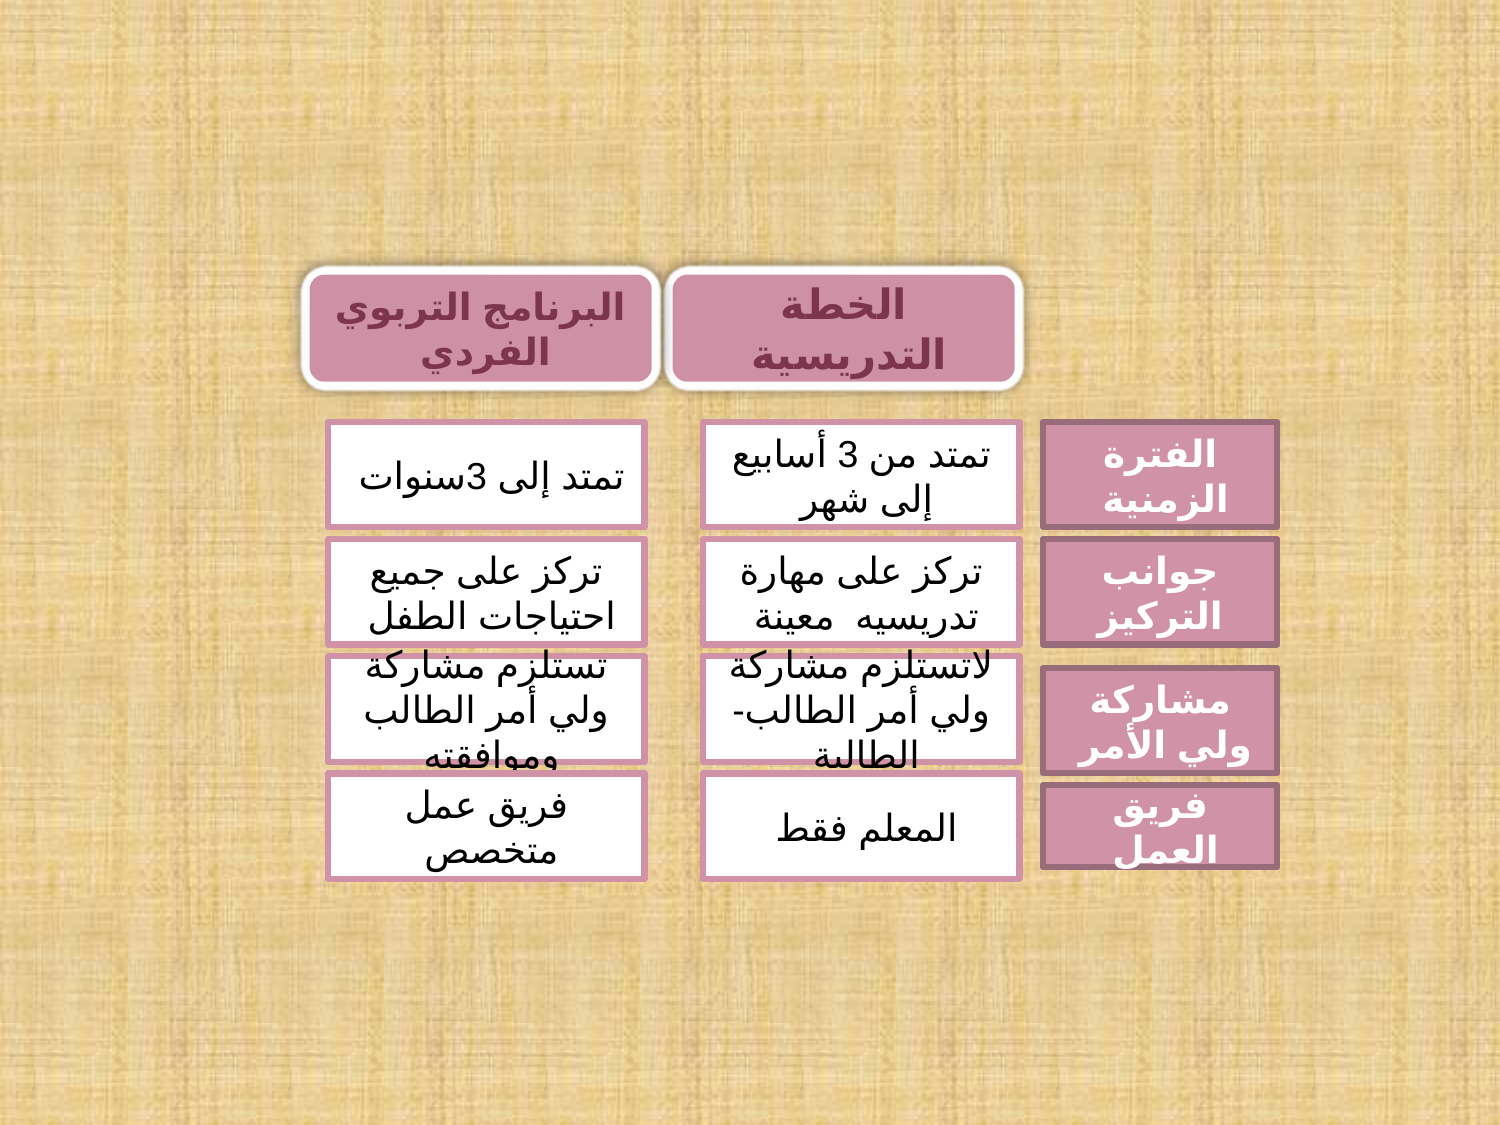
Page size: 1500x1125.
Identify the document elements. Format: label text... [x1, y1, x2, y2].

text_box مشاركة ولي الأمر [1040, 665, 1280, 776]
text_box فريق العمل [1040, 782, 1280, 870]
text_box جوانب التركيز [1040, 536, 1280, 648]
text_box لاتستلزم مشاركة ولي أمر الطالب- الطالبة [700, 653, 1023, 765]
text_box المعلم فقط [700, 770, 1023, 882]
picture [0, 0, 1500, 1125]
text_box تمتد من 3 أسابيع إلى شهر [700, 419, 1023, 530]
text_box تركز على جميع احتياجات الطفل [325, 536, 648, 648]
text_box تمتد إلى 3سنوات [325, 419, 648, 530]
text_box تستلزم مشاركة ولي أمر الطالب وموافقته [325, 653, 648, 765]
text_box تركز على مهارة تدريسيه معينة [700, 536, 1023, 648]
text_box البرنامج التربوي الفردي [303, 268, 659, 389]
text_box فريق عمل متخصص [325, 770, 648, 882]
text_box الفترة الزمنية [1040, 419, 1280, 530]
text_box الخطة التدريسية [670, 268, 1022, 389]
